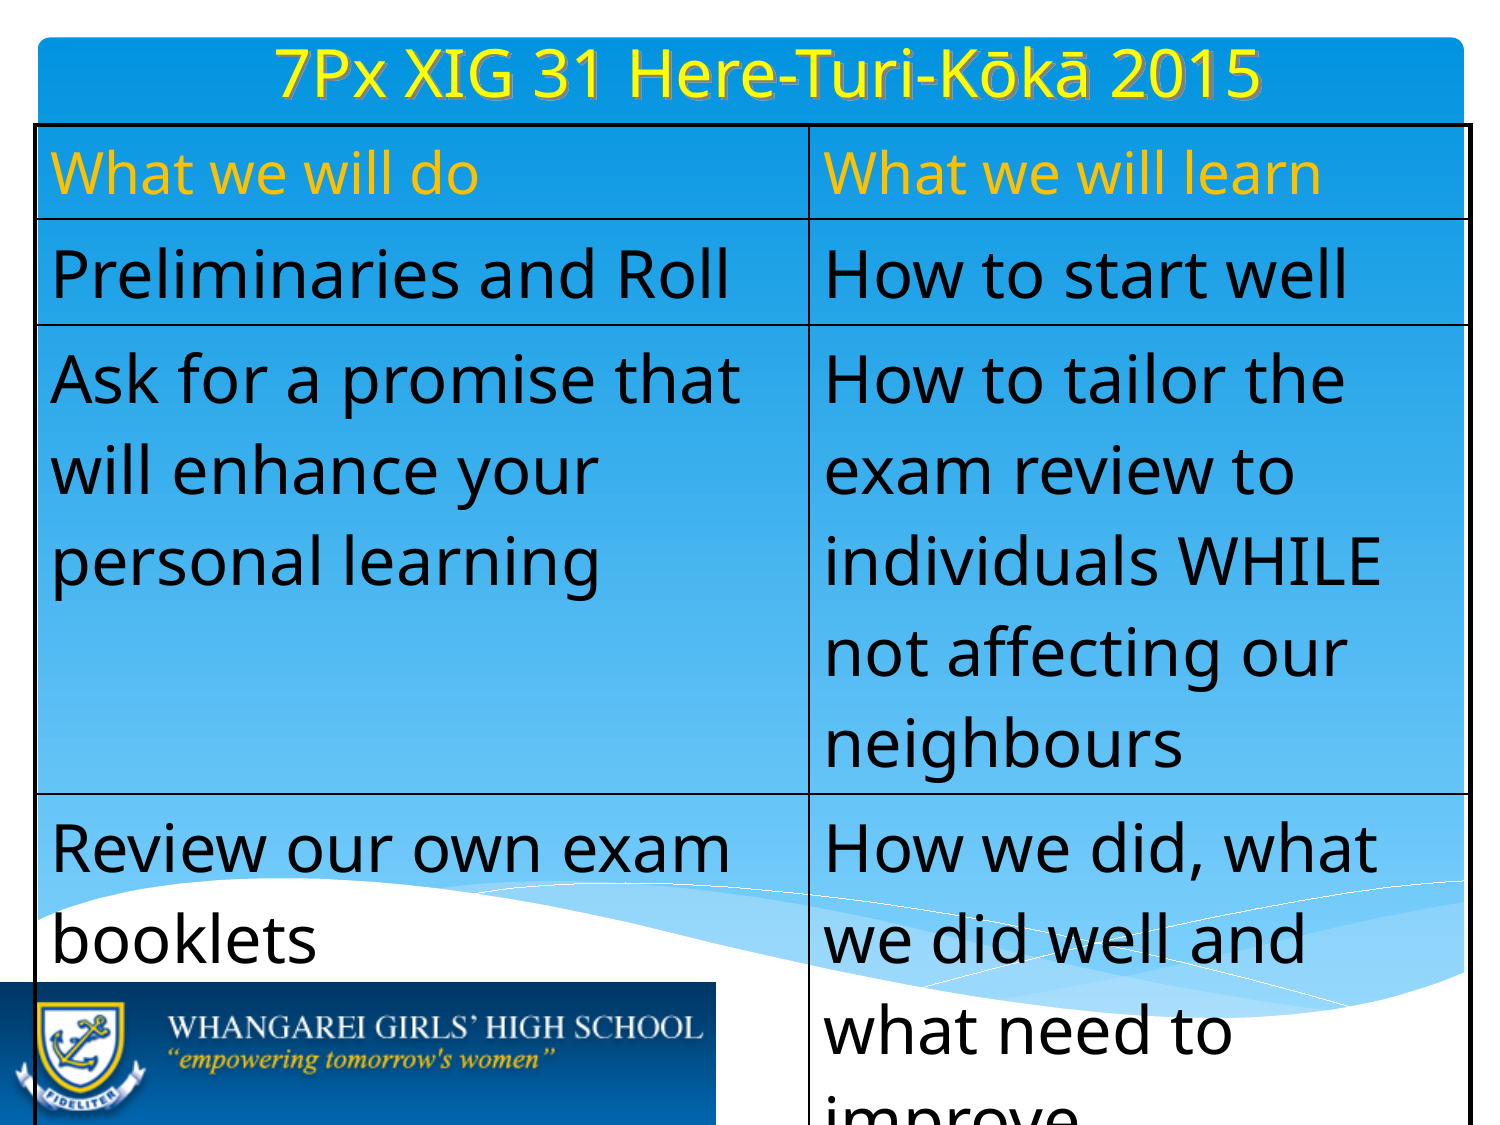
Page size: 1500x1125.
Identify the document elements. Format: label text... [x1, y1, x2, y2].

picture [0, 982, 716, 1125]
table_header What we will learn [810, 127, 1468, 218]
table_cell Preliminaries and Roll [37, 220, 808, 324]
table_cell Review our own exam booklets [37, 795, 808, 1125]
table_cell Ask for a promise that will enhance your personal learning [37, 326, 808, 793]
table_cell How to start well [810, 220, 1468, 324]
table_cell How we did, what we did well and what need to improve [810, 795, 1468, 1125]
table_header What we will do [37, 127, 808, 218]
table_cell How to tailor the exam review to individuals WHILE not affecting our neighbours [810, 326, 1468, 793]
text_box 7Px XIG 31 Here-Turi-Kōkā 2015 [162, 20, 1375, 121]
